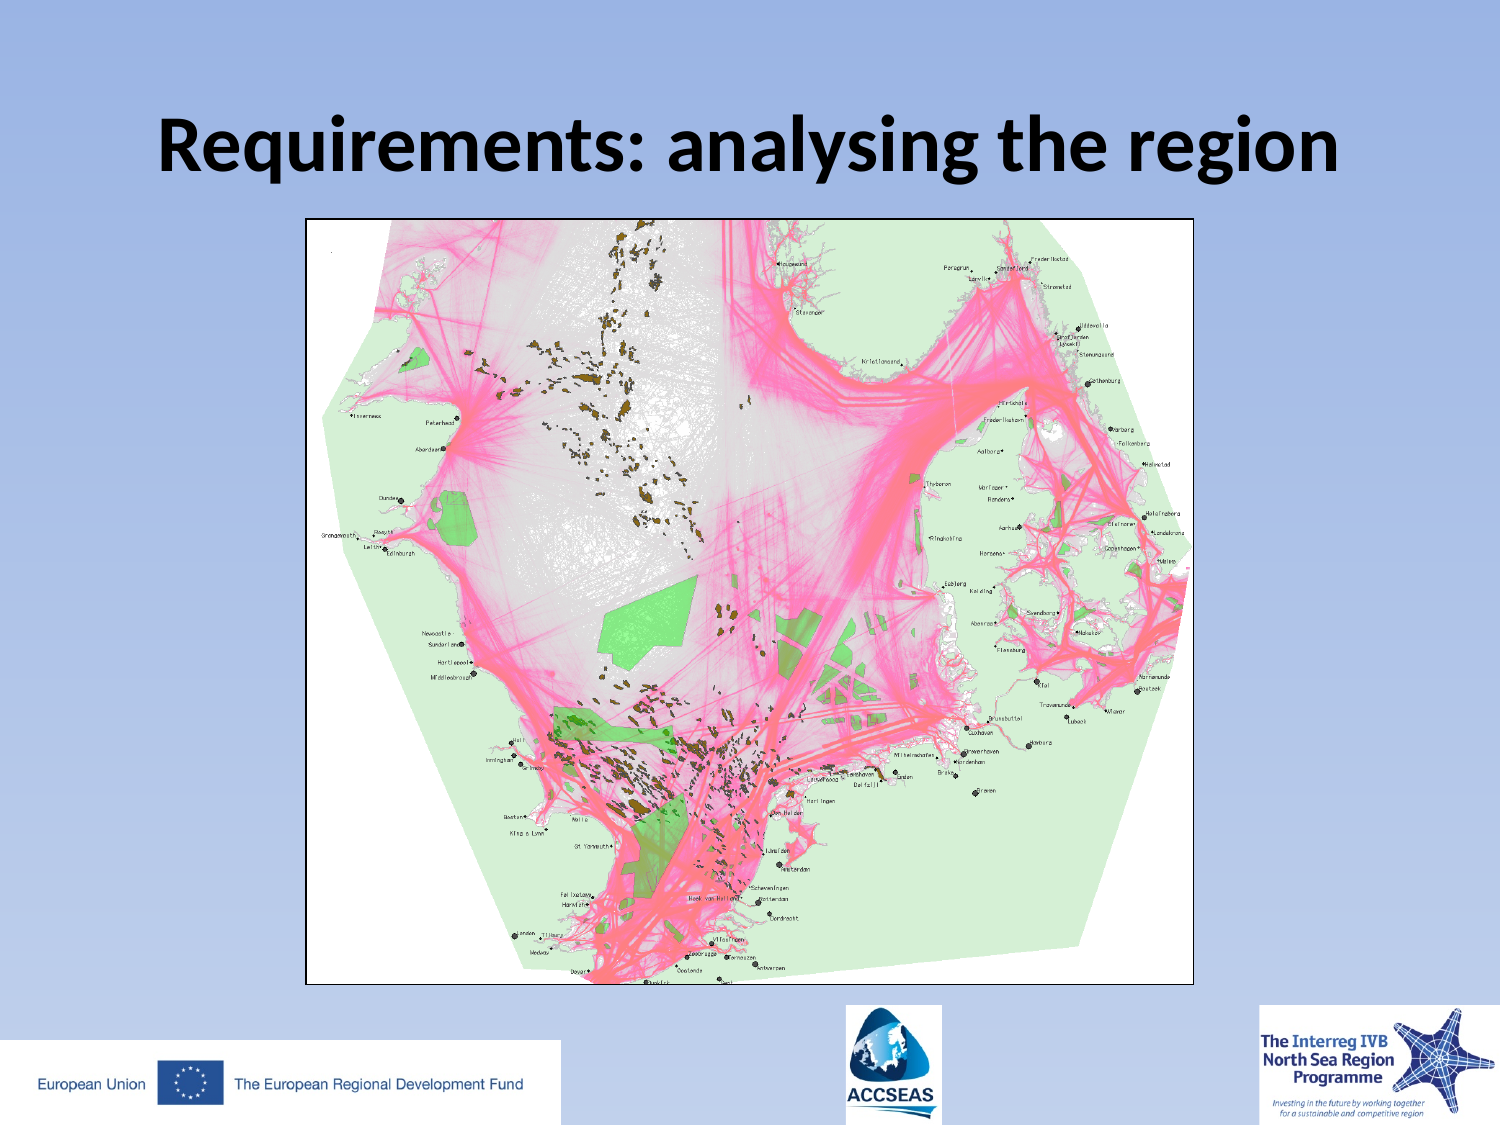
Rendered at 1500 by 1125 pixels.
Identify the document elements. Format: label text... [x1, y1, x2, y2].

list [306, 219, 1194, 985]
picture [845, 1005, 942, 1125]
title Requirements: analysing the region [75, 45, 1425, 233]
picture [0, 1040, 561, 1125]
picture [1259, 1005, 1500, 1125]
